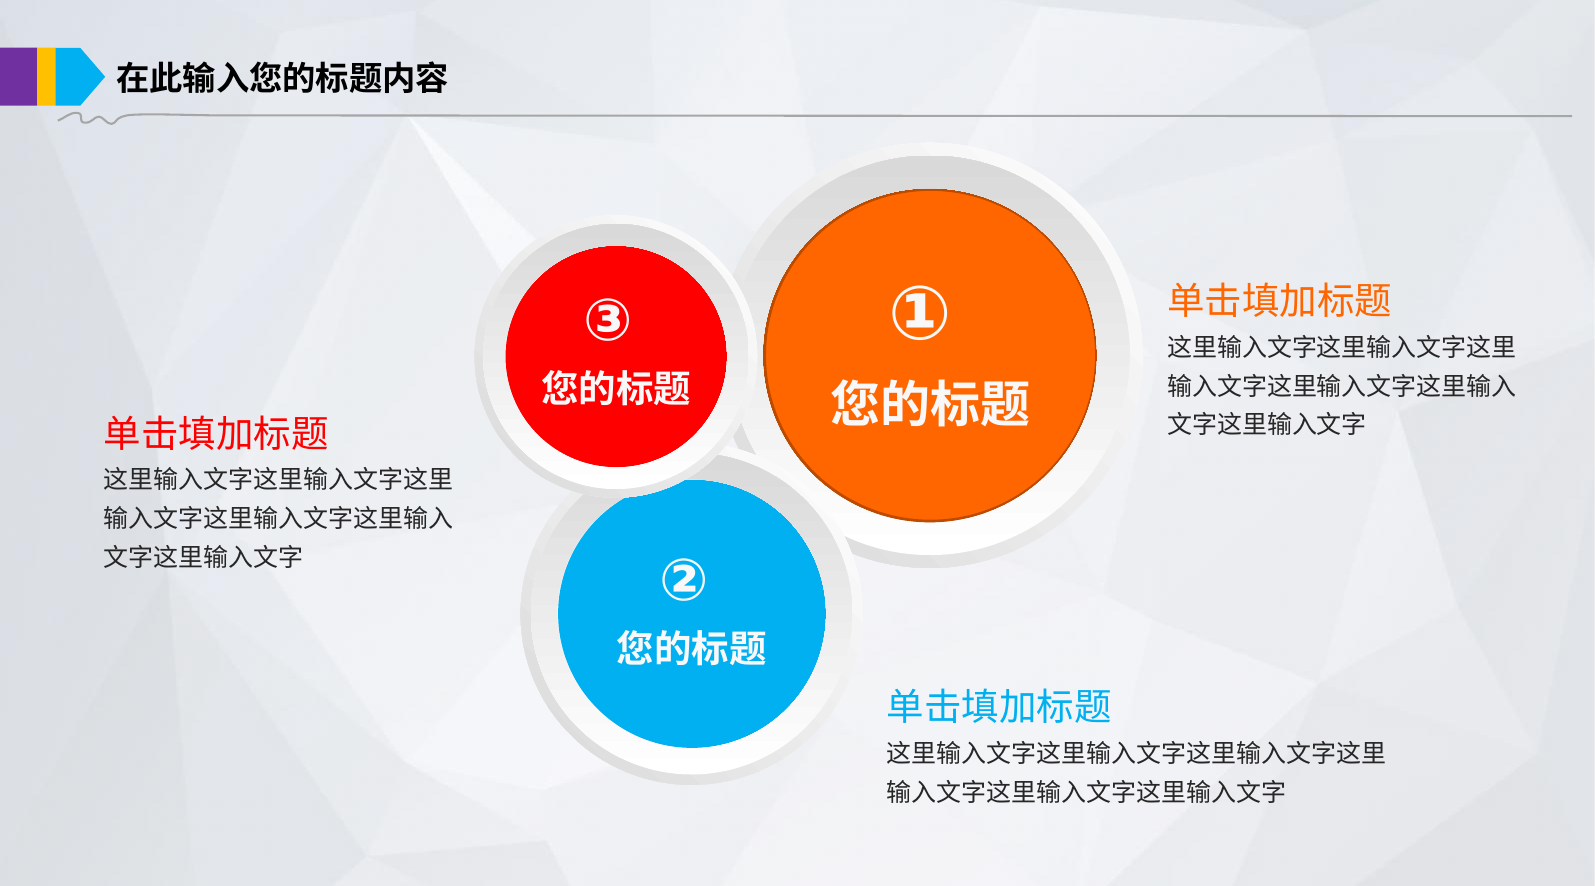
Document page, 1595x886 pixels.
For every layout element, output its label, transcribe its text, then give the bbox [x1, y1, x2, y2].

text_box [0, 47, 106, 106]
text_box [467, 215, 765, 498]
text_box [57, 112, 1573, 125]
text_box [707, 142, 1153, 569]
text_box 在此输入您的标题内容 [109, 51, 646, 103]
text_box 单击填加标题 这里输入文字这里输入文字这里输入文字这里输入文字这里输入文字这里输入文字 [1157, 256, 1554, 492]
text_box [512, 442, 871, 786]
text_box 单击填加标题 这里输入文字这里输入文字这里输入文字这里输入文字这里输入文字这里输入文字 [872, 662, 1425, 859]
picture [0, 0, 1595, 886]
text_box 单击填加标题 这里输入文字这里输入文字这里输入文字这里输入文字这里输入文字这里输入文字 [89, 388, 491, 625]
